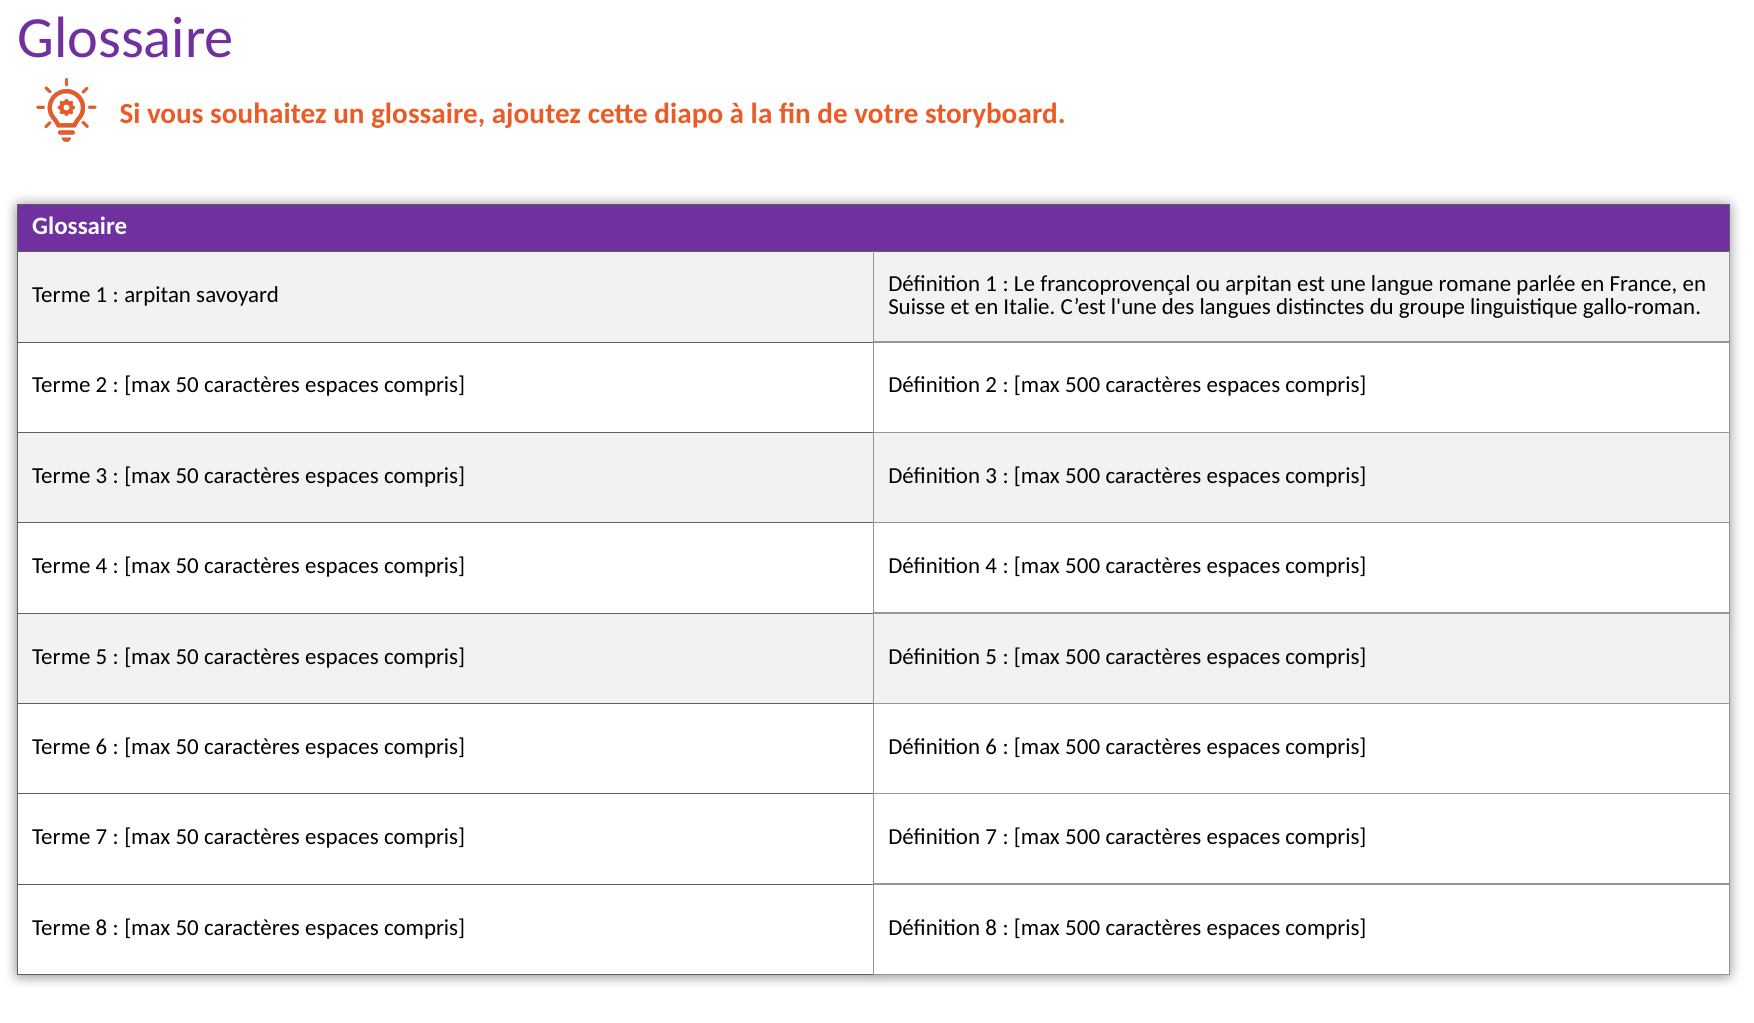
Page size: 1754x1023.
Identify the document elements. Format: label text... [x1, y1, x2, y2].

table_cell Terme 1 : arpitan savoyard [18, 252, 873, 342]
table_cell Définition 4 : [max 500 caractères espaces compris] [874, 523, 1729, 612]
table_cell Terme 4 : [max 50 caractères espaces compris] [18, 523, 873, 613]
table_cell Définition 7 : [max 500 caractères espaces compris] [874, 794, 1729, 883]
picture [30, 74, 103, 147]
table_cell Définition 2 : [max 500 caractères espaces compris] [874, 343, 1729, 432]
table_cell Définition 6 : [max 500 caractères espaces compris] [874, 704, 1729, 793]
table_cell Terme 5 : [max 50 caractères espaces compris] [18, 614, 873, 703]
table_cell Définition 1 : Le francoprovençal ou arpitan est une langue romane parlée en France, en Suisse et en Italie. C’est l'une des langues distinctes du groupe linguistique gallo-roman. [874, 252, 1729, 341]
table_cell Définition 5 : [max 500 caractères espaces compris] [874, 614, 1729, 703]
table_cell Définition 3 : [max 500 caractères espaces compris] [874, 433, 1729, 522]
table_cell Terme 3 : [max 50 caractères espaces compris] [18, 433, 873, 522]
table_header Glossaire [18, 205, 1729, 251]
table_cell Définition 8 : [max 500 caractères espaces compris] [874, 885, 1729, 974]
table_cell Terme 7 : [max 50 caractères espaces compris] [18, 794, 873, 884]
table_cell Terme 6 : [max 50 caractères espaces compris] [18, 704, 873, 793]
text_box Si vous souhaitez un glossaire, ajoutez cette diapo à la fin de votre storyboard. [106, 88, 1526, 150]
table_cell Terme 2 : [max 50 caractères espaces compris] [18, 343, 873, 432]
table_cell Terme 8 : [max 50 caractères espaces compris] [18, 885, 873, 974]
title Glossaire [0, 0, 1754, 88]
